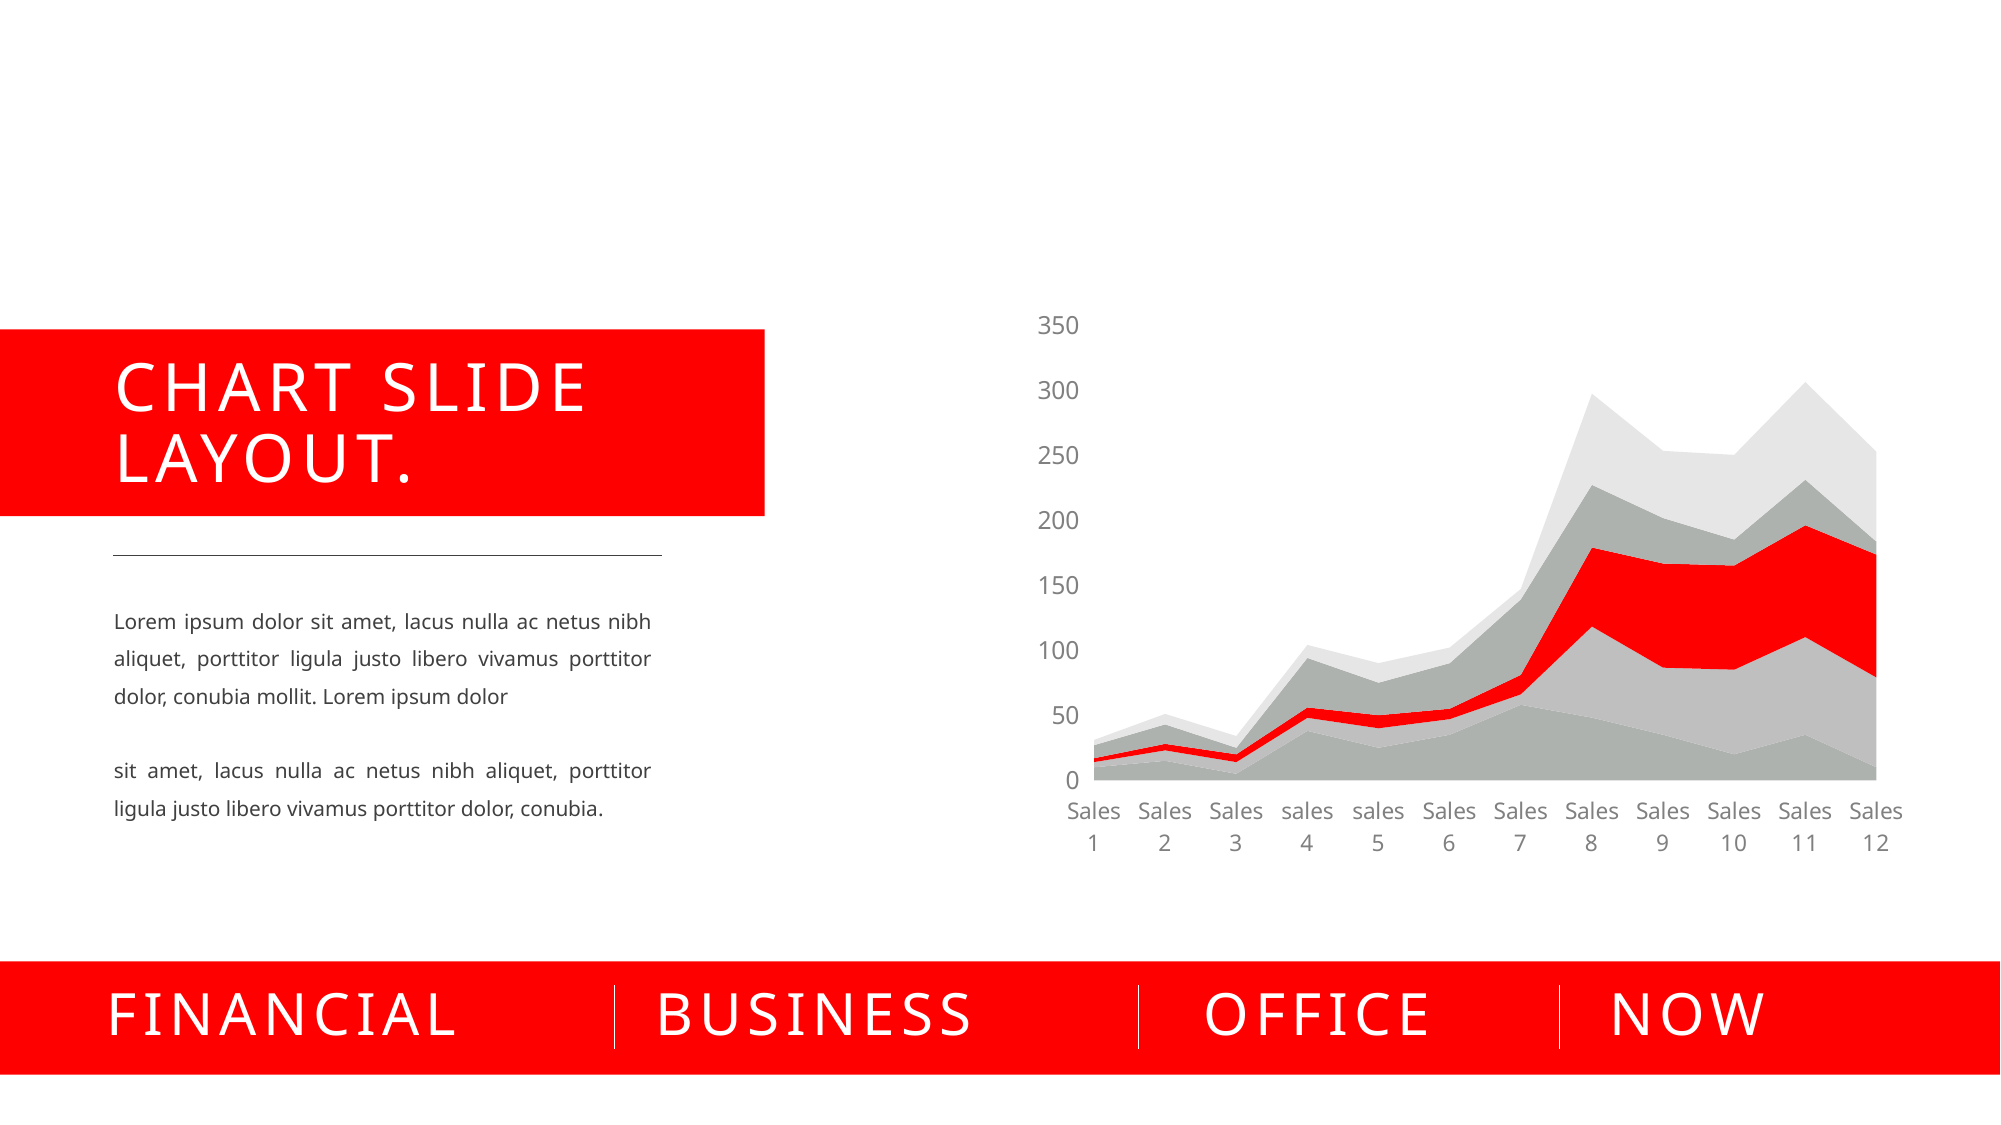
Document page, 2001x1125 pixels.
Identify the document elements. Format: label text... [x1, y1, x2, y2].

text_box OFFICE [1188, 978, 1594, 1105]
text_box [0, 960, 2000, 1076]
text_box BUSINESS [640, 978, 1171, 1105]
chart [1037, 244, 1938, 880]
text_box NOW [1594, 978, 2000, 1105]
text_box FINANCIAL [91, 978, 623, 1105]
text_box CHART SLIDE LAYOUT. [99, 346, 718, 523]
text_box [0, 328, 766, 517]
text_box Lorem ipsum dolor sit amet, lacus nulla ac netus nibh aliquet, porttitor ligula justo libero vivamus porttitor dolor, conubia mollit. Lorem ipsum dolor sit amet, lacus nulla ac netus nibh aliquet, porttitor ligula justo libero vivamus porttitor dolor, conubia. [99, 588, 667, 828]
